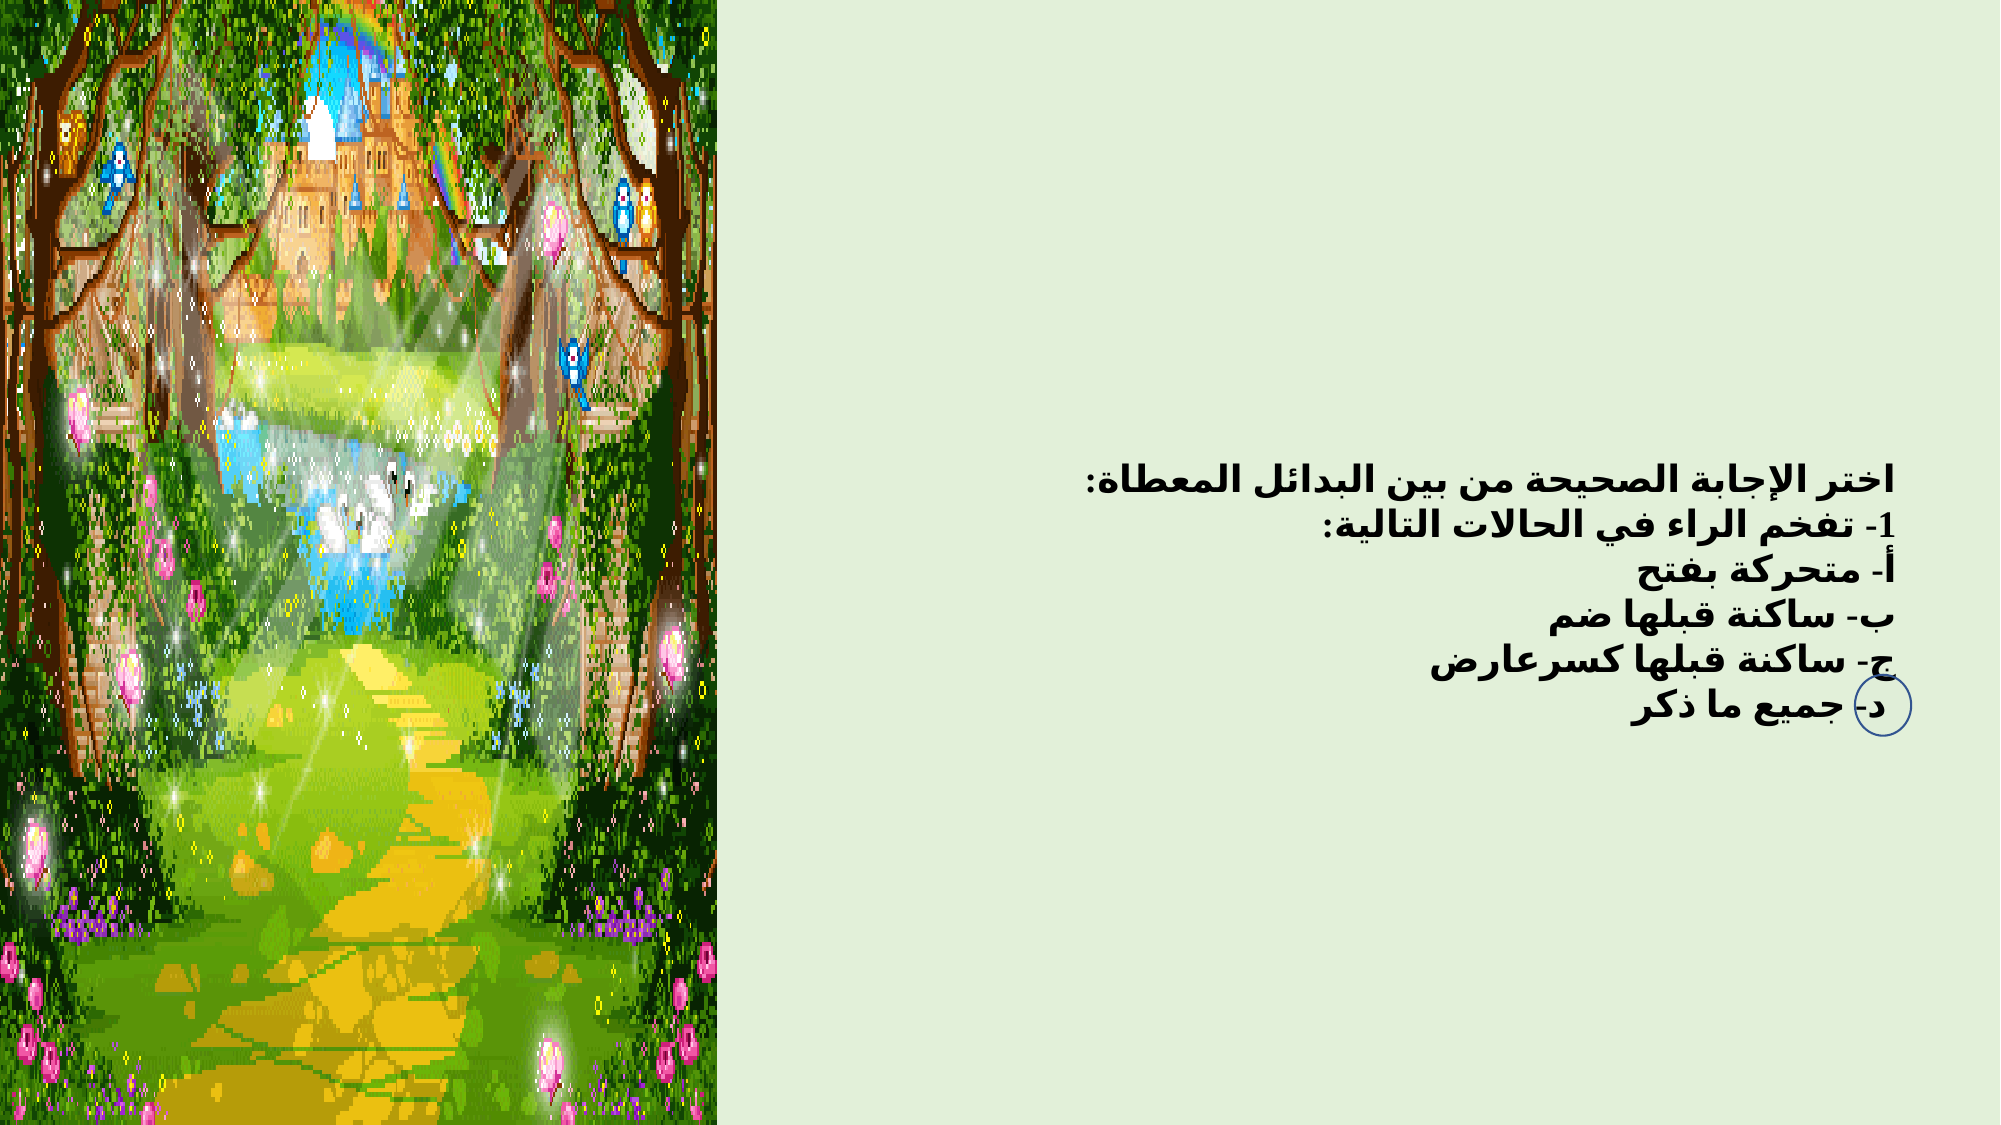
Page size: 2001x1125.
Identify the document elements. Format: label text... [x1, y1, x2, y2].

text_box اختر الإجابة الصحيحة من بين البدائل المعطاة: 1- تفخم الراء في الحالات التالية: أ- متحركة بفتح ب- ساكنة قبلها ضم ج- ساكنة قبلها كسرعارض د- جميع ما ذكر [717, 447, 1912, 733]
picture [0, 0, 717, 1125]
text_box [1853, 673, 1913, 737]
